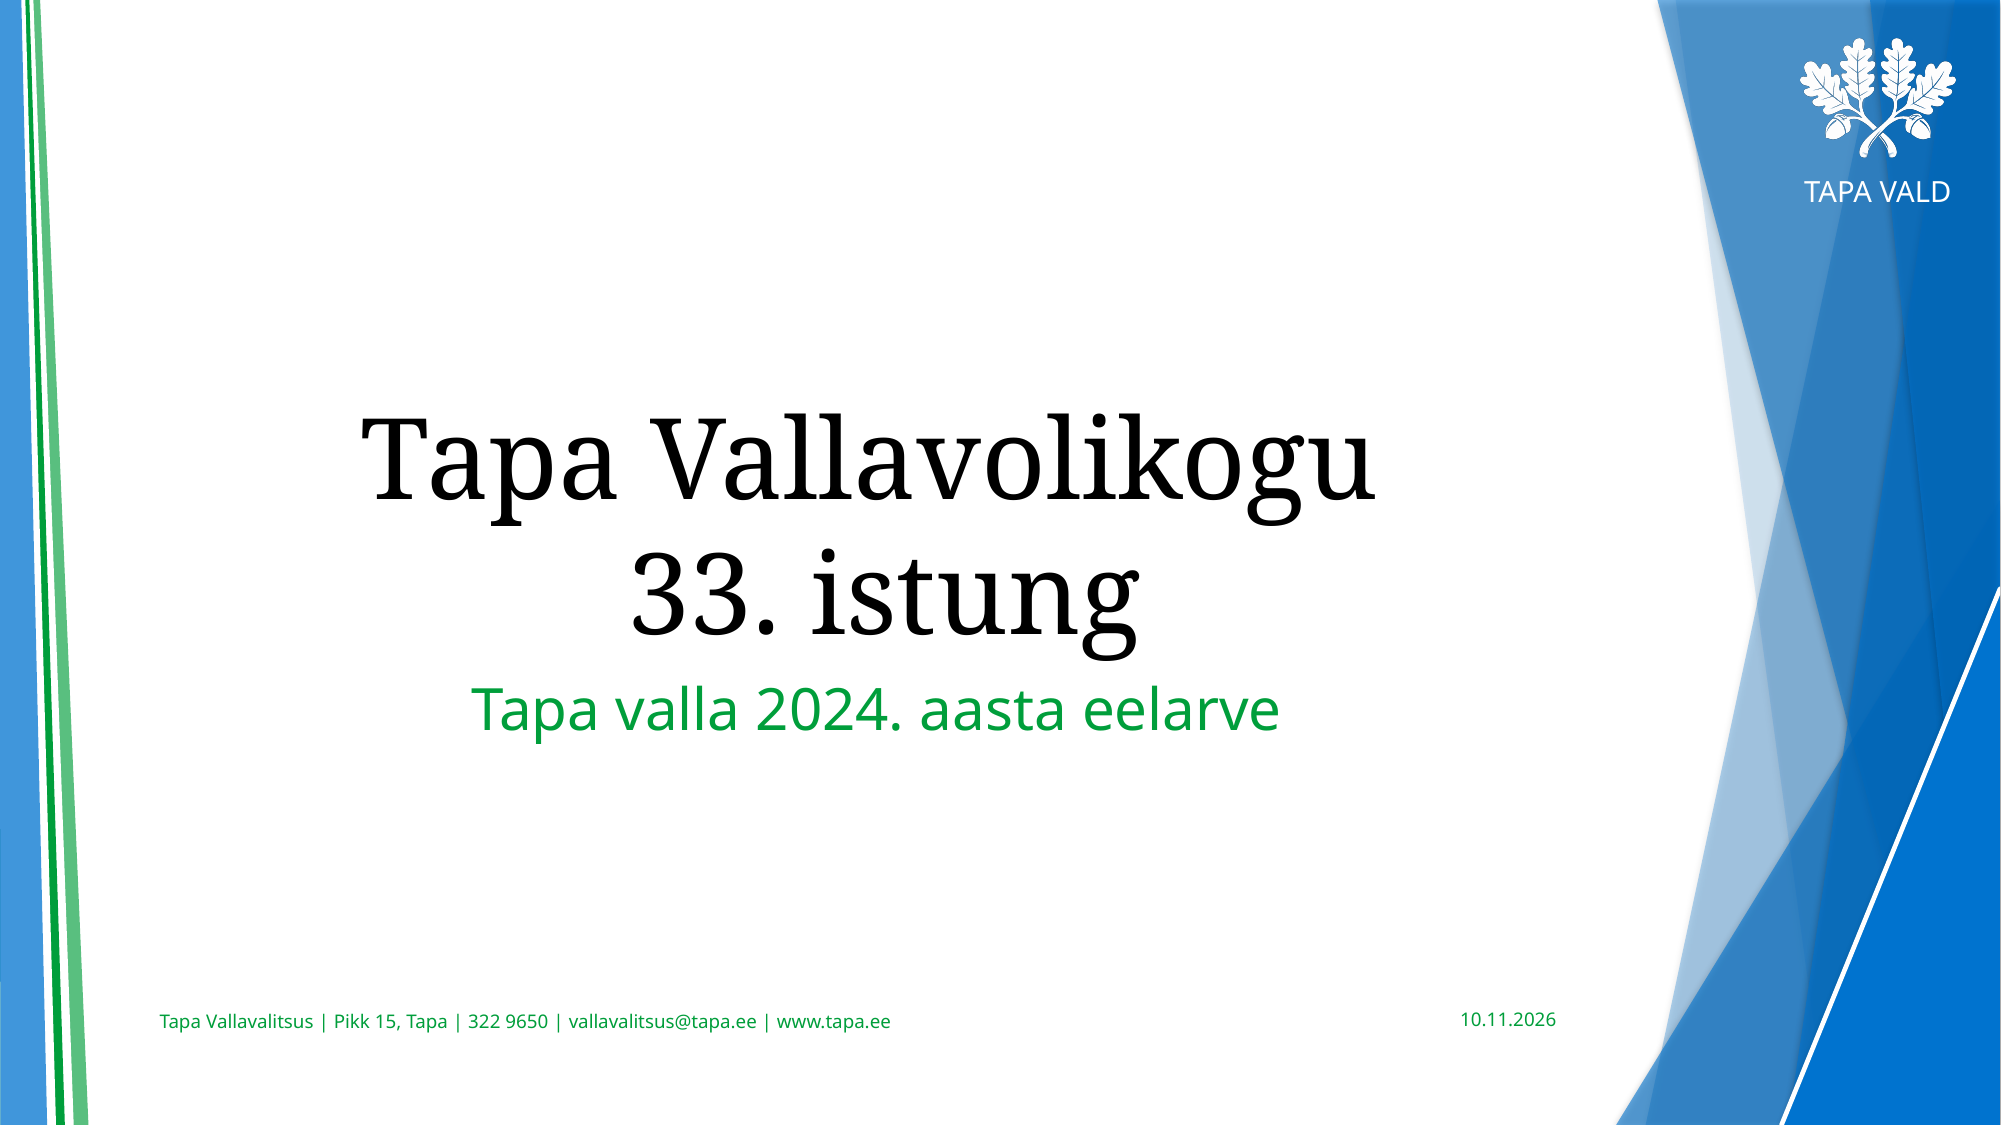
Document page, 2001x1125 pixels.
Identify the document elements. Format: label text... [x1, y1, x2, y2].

footer Tapa Vallavalitsus | Pikk 15, Tapa | 322 9650 | vallavalitsus@tapa.ee | www.tapa.ee [144, 992, 1396, 1053]
subtitle Tapa valla 2024. aasta eelarve [247, 664, 1522, 845]
picture [1800, 38, 1956, 158]
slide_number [1421, 990, 1572, 1051]
title Tapa Vallavolikogu 33. istung [247, 394, 1522, 664]
